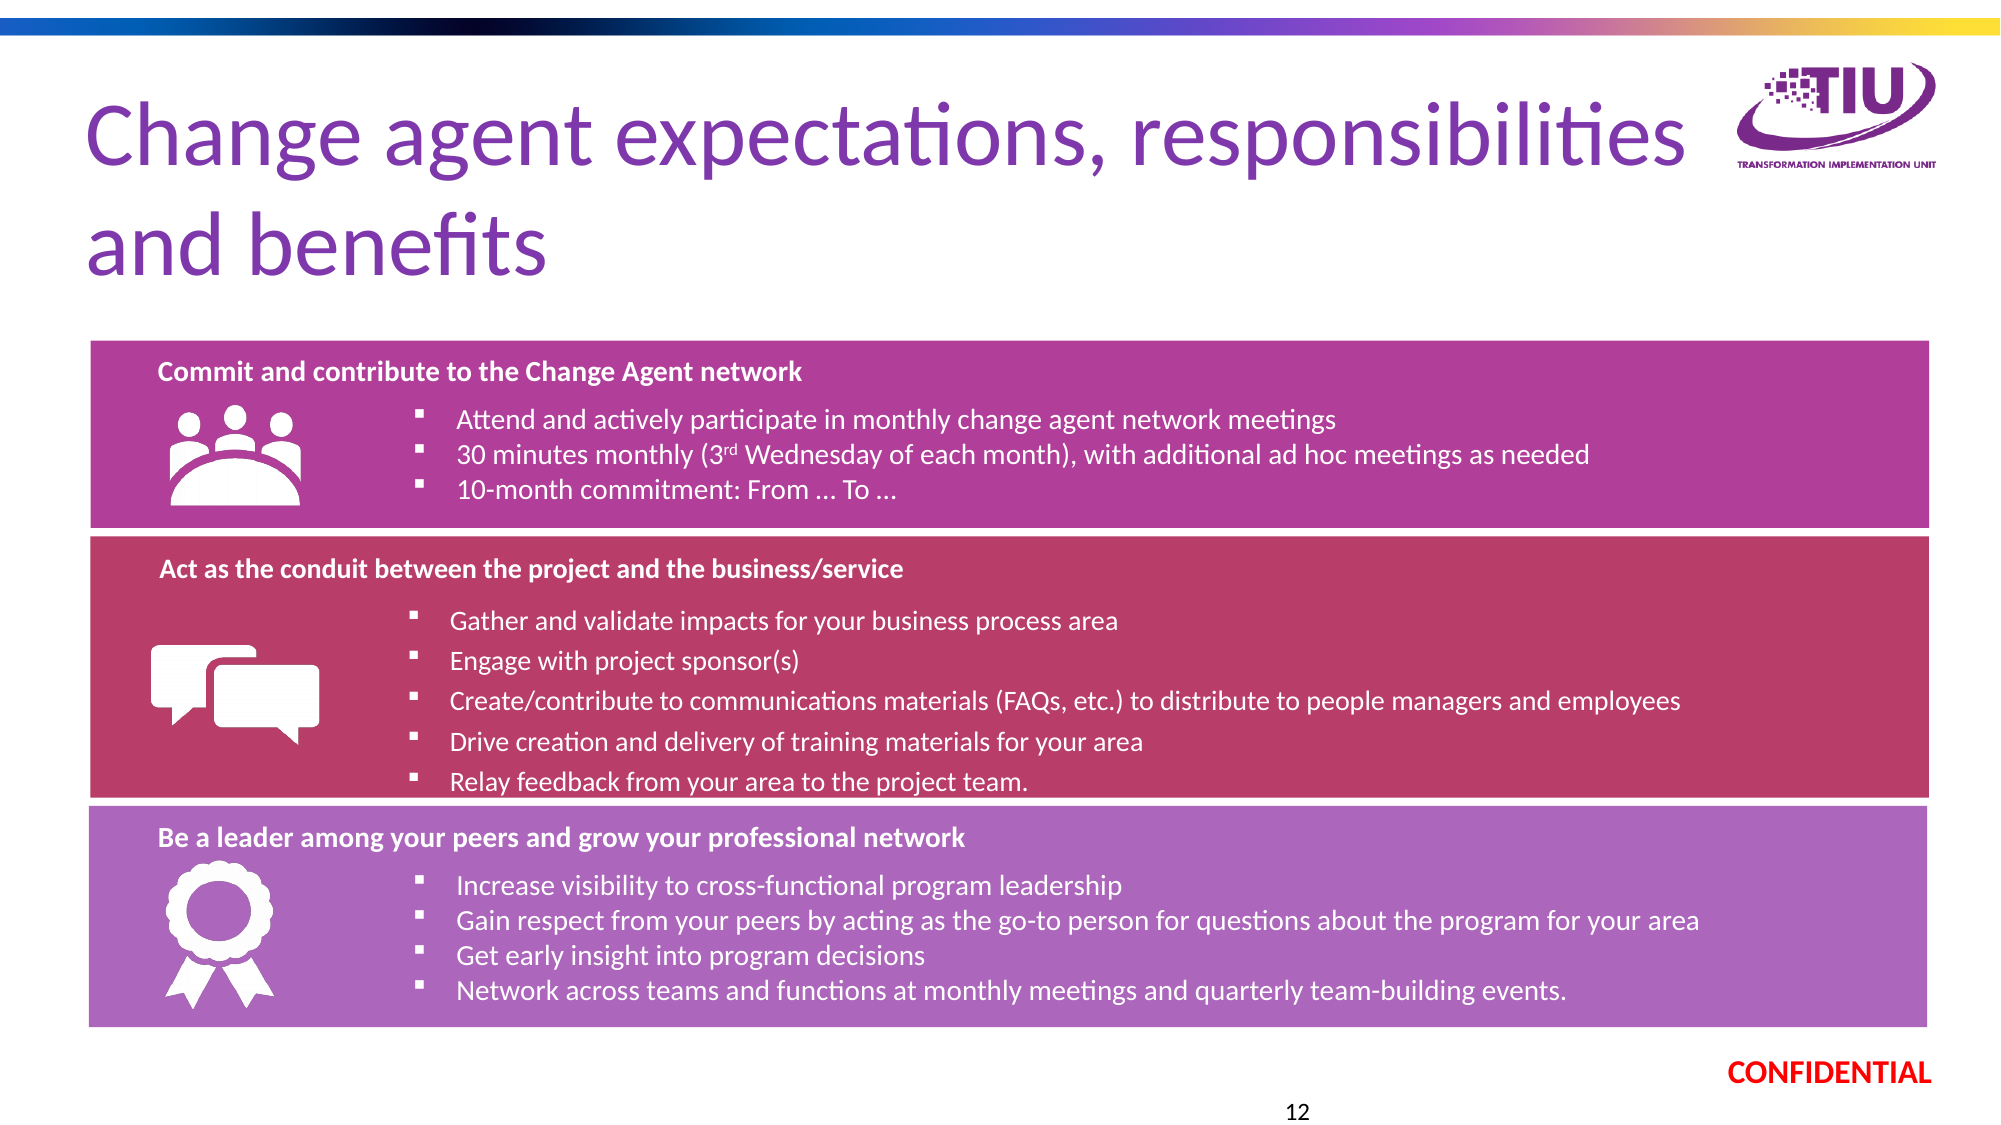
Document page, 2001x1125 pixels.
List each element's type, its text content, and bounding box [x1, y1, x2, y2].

text_box 12 [1188, 1088, 1407, 1116]
picture [0, 0, 2001, 1125]
text_box [90, 536, 151, 798]
text_box [88, 805, 1928, 1028]
text_box Commit and contribute to the Change Agent network Attend and actively participate in monthly change agent network meetings 30 minutes monthly (3rd Wednesday of each month), with additional ad hoc meetings as needed 10-month commitment: From … To … [138, 343, 1996, 503]
text_box [90, 340, 1930, 528]
text_box Act as the conduit between the project and the business/service Gather and validate impacts for your business process area Engage with project sponsor(s) Create/contribute to communications materials (FAQs, etc.) to distribute to people managers and employees Drive creation and delivery of training materials for your area Relay feedback from your area to the project team. [140, 541, 1951, 807]
text_box Change agent expectations, responsibilities and benefits [70, 66, 1827, 301]
text_box [318, 536, 1929, 541]
text_box Be a leader among your peers and grow your professional network Increase visibility to cross-functional program leadership Gain respect from your peers by acting as the go-to person for questions about the program for your area Get early insight into program decisions Network across teams and functions at monthly meetings and quarterly team-building events. [138, 809, 1980, 1076]
text_box CONFIDENTIAL [1563, 1076, 1948, 1098]
